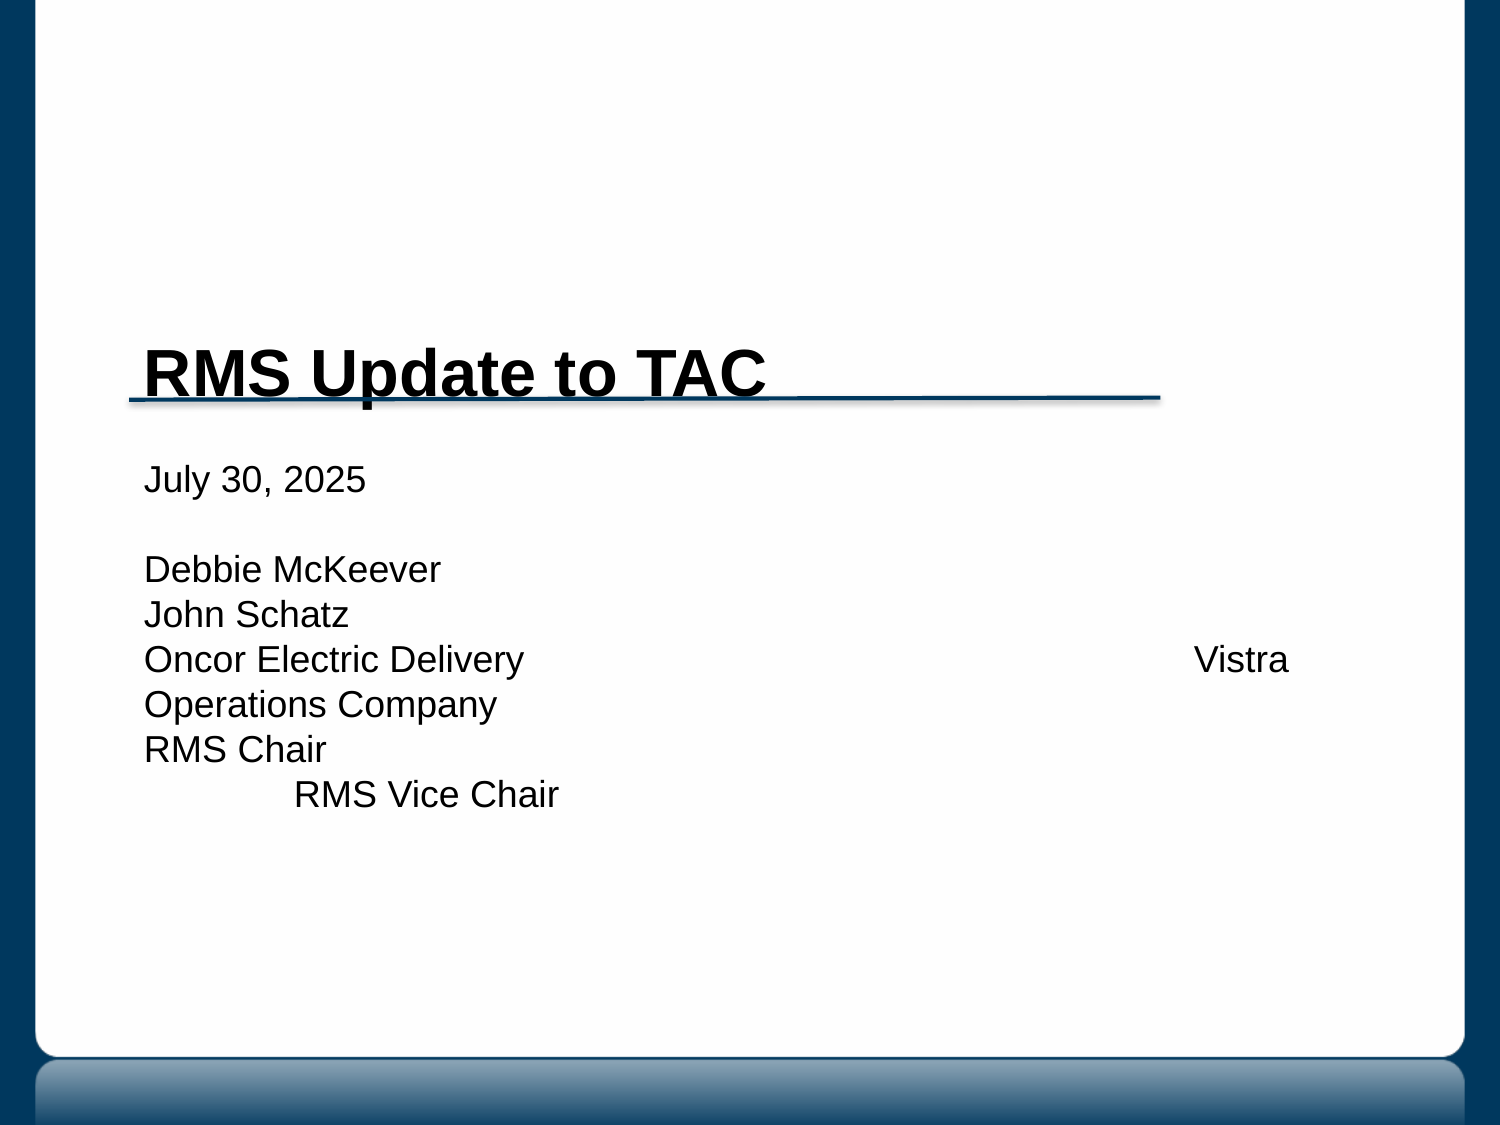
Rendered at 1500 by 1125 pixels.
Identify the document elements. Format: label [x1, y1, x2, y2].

text_box [128, 322, 1396, 692]
picture [35, 0, 1465, 1125]
